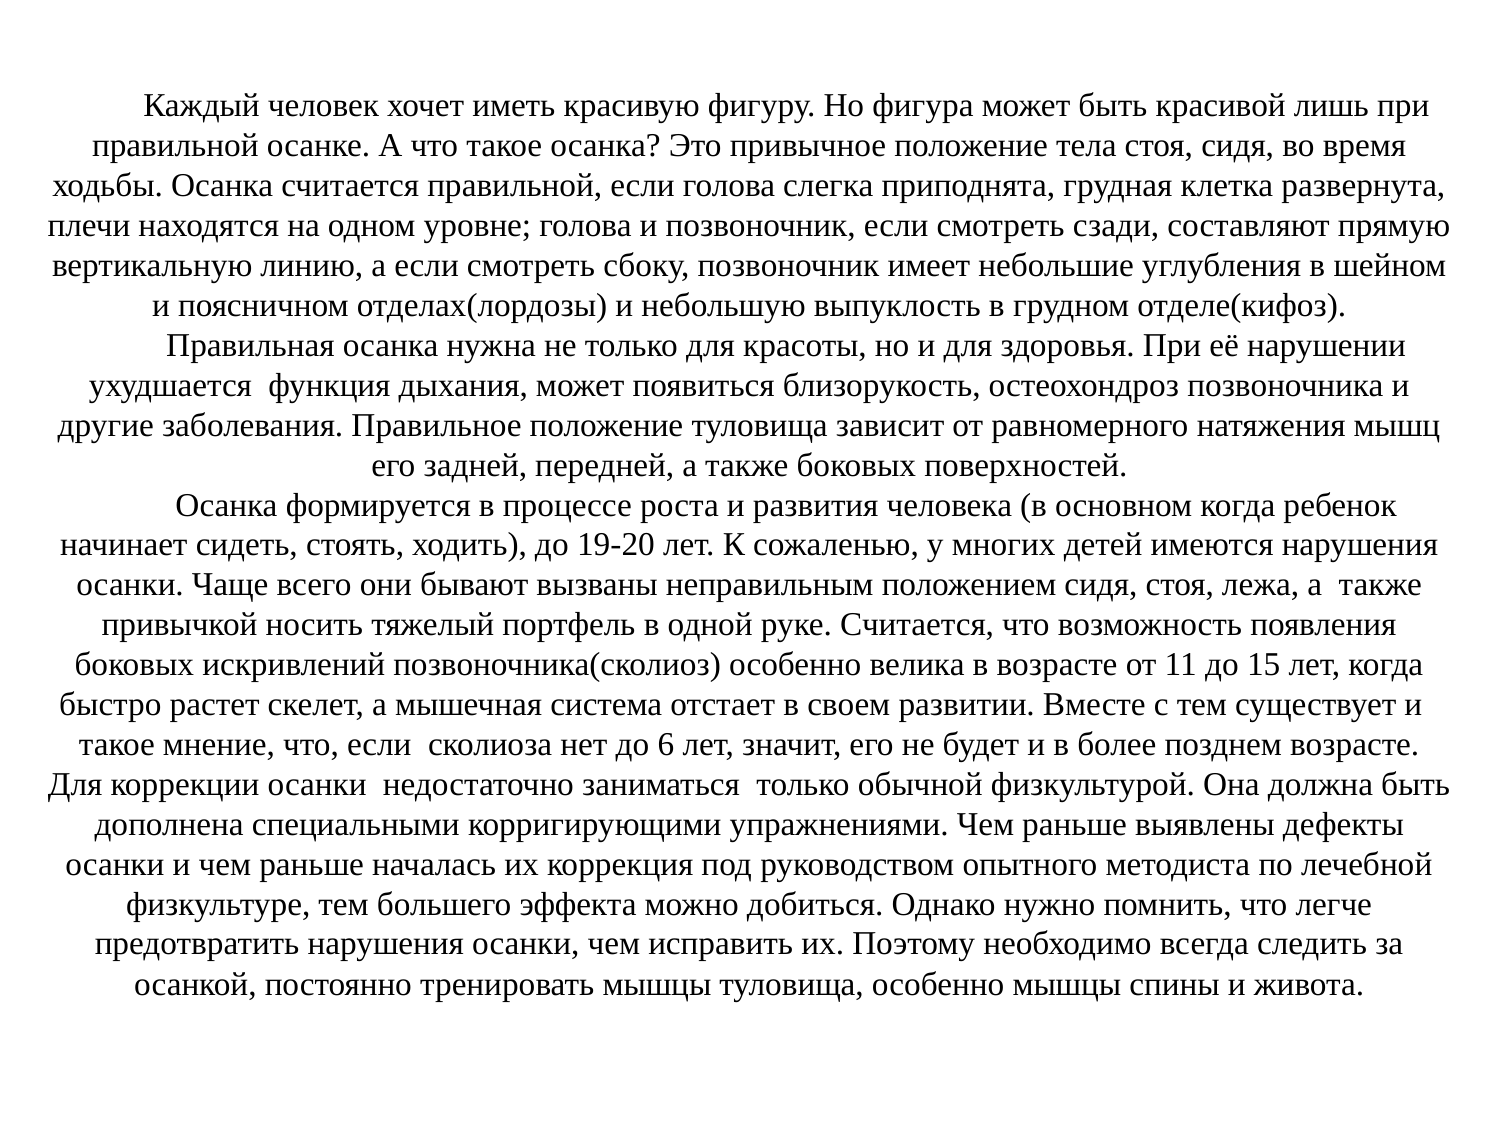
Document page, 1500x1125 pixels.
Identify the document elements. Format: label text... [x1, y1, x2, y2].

title Каждый человек хочет иметь красивую фигуру. Но фигура может быть красивой лишь при правильной осанке. А что такое осанка? Это привычное положение тела стоя, сидя, во время ходьбы. Осанка считается правильной, если голова слегка приподнята, грудная клетка развернута, плечи находятся на одном уровне; голова и позвоночник, если смотреть сзади, составляют прямую вертикальную линию, а если смотреть сбоку, позвоночник имеет небольшие углубления в шейном и поясничном отделах(лордозы) и небольшую выпуклость в грудном отделе(кифоз). Правильная осанка нужна не только для красоты, но и для здоровья. При её нарушении ухудшается функция дыхания, может появиться близорукость, остеохондроз позвоночника и другие заболевания. Правильное положение туловища зависит от равномерного натяжения мышц его задней, передней, а также боковых поверхностей. Осанка формируется в процессе роста и развития человека (в основном когда ребенок начинает сидеть, стоять, ходить), до 19-20 лет. К сожаленью, у многих детей имеются нарушения осанки. Чаще всего они бывают вызваны неправильным положением сидя, стоя, лежа, а также привычкой носить тяжелый портфель в одной руке. Считается, что возможность появления боковых искривлений позвоночника(сколиоз) особенно велика в возрасте от 11 до 15 лет, когда быстро растет скелет, а мышечная система отстает в своем развитии. Вместе с тем существует и такое мнение, что, если сколиоза нет до 6 лет, значит, его не будет и в более позднем возрасте. Для коррекции осанки недостаточно заниматься только обычной физкультурой. Она должна быть дополнена специальными корригирующими упражнениями. Чем раньше выявлены дефекты осанки и чем раньше началась их коррекция под руководством опытного методиста по лечебной физкультуре, тем большего эффекта можно добиться. Однако нужно помнить, что легче предотвратить нарушения осанки, чем исправить их. Поэтому необходимо всегда следить за осанкой, постоянно тренировать мышцы туловища, особенно мышцы спины и живота. [29, 42, 1471, 1083]
